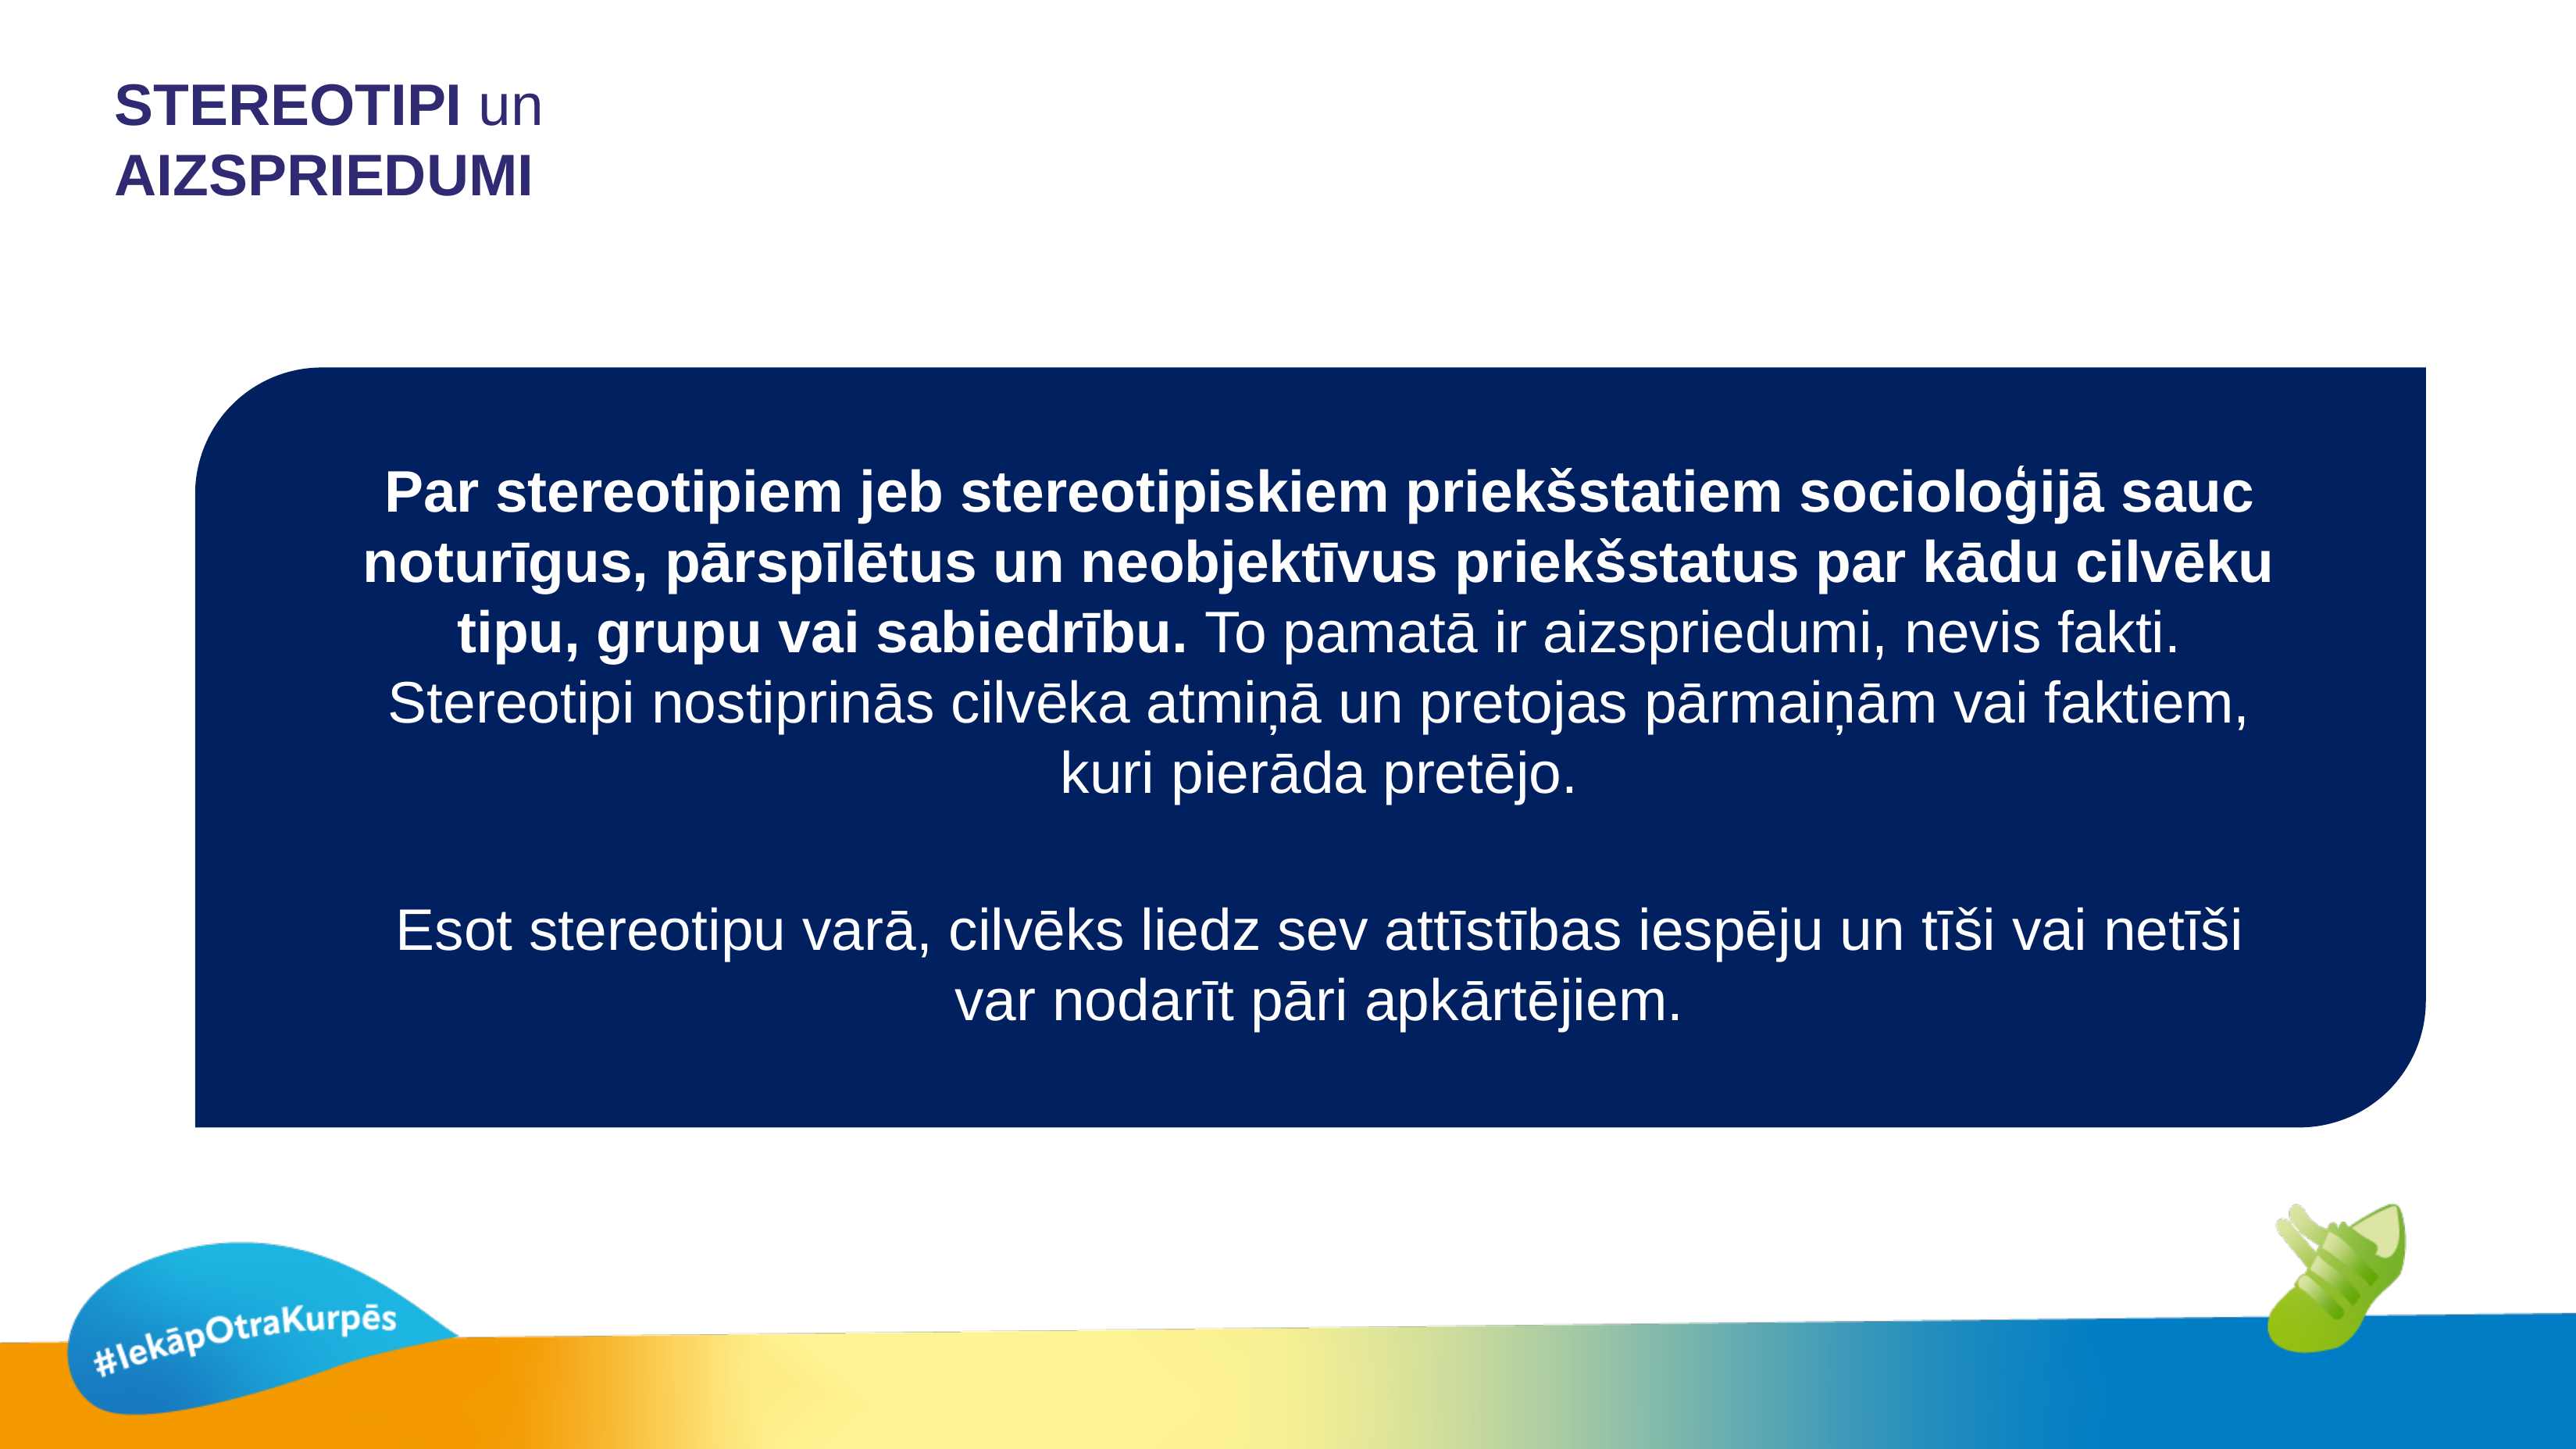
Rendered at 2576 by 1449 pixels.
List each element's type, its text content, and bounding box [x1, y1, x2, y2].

text_box Par stereotipiem jeb stereotipiskiem priekšstatiem socioloģijā sauc noturīgus, pārspīlētus un neobjektīvus priekšstatus par kādu cilvēku tipu, grupu vai sabiedrību. To pamatā ir aizspriedumi, nevis fakti. Stereotipi nostiprinās cilvēka atmiņā un pretojas pārmaiņām vai faktiem, kuri pierāda pretējo. Esot stereotipu varā, cilvēks liedz sev attīstības iespēju un tīši vai netīši var nodarīt pāri apkārtējiem. [351, 453, 2289, 1038]
picture [0, 1144, 2576, 1449]
title STEREOTIPI un AIZSPRIEDUMI [114, 66, 756, 206]
text_box [194, 367, 2426, 1128]
